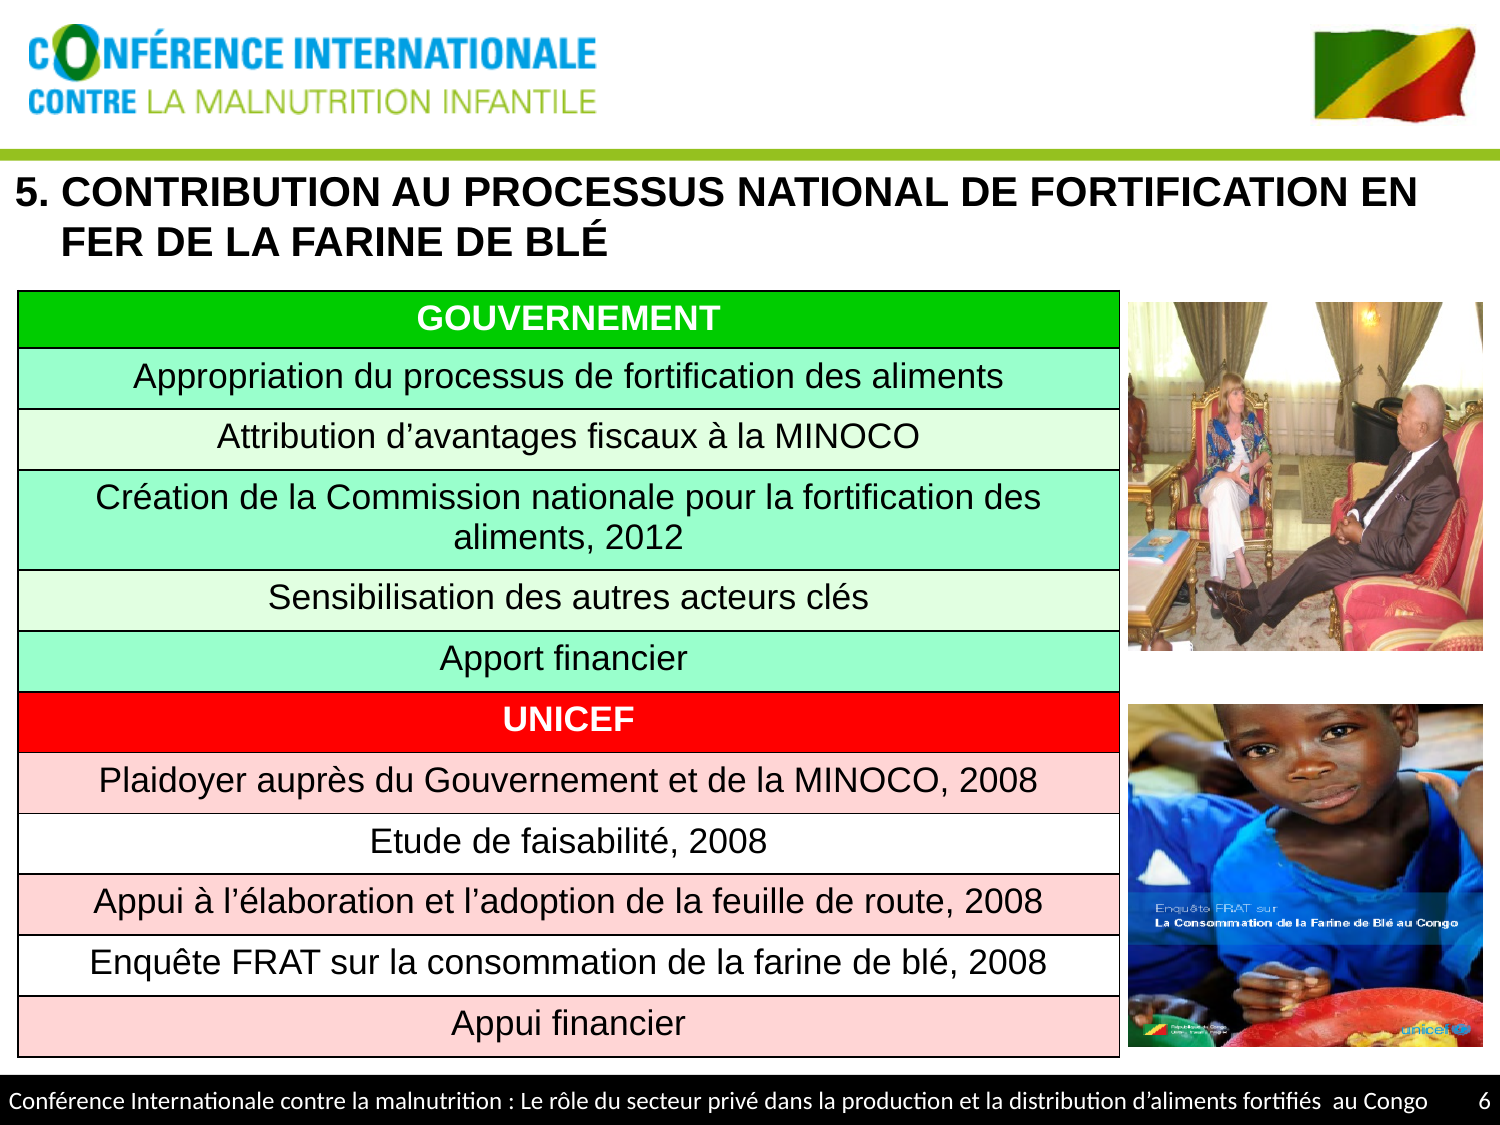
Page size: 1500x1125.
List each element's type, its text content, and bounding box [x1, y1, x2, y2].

table_cell Appui à l’élaboration et l’adoption de la feuille de route, 2008 [19, 875, 1119, 934]
table_cell Etude de faisabilité, 2008 [19, 814, 1119, 873]
table_cell UNICEF [19, 693, 1119, 752]
table_cell Plaidoyer auprès du Gouvernement et de la MINOCO, 2008 [19, 753, 1119, 813]
text_box [0, 147, 1500, 156]
table_cell Appui financier [19, 997, 1119, 1056]
footer Conférence Internationale contre la malnutrition : Le rôle du secteur privé dans la production et la distribution d’aliments fortifiés au Congo [0, 1069, 1447, 1125]
picture [1127, 703, 1484, 1048]
table_cell Apport financier [19, 632, 1119, 691]
table_cell Sensibilisation des autres acteurs clés [19, 571, 1119, 630]
table_cell Création de la Commission nationale pour la fortification des aliments, 2012 [19, 471, 1119, 569]
slide_number 6 [1447, 1069, 1500, 1125]
picture [29, 24, 597, 115]
table_cell Enquête FRAT sur la consommation de la farine de blé, 2008 [19, 936, 1119, 995]
text_box 5. CONTRIBUTION AU PROCESSUS NATIONAL DE FORTIFICATION EN FER DE LA FARINE DE BLÉ [0, 156, 1500, 272]
table_header GOUVERNEMENT [19, 292, 1119, 347]
picture [1310, 24, 1477, 126]
table_cell Attribution d’avantages fiscaux à la MINOCO [19, 410, 1119, 469]
table_cell Appropriation du processus de fortification des aliments [19, 349, 1119, 408]
picture [1127, 302, 1484, 652]
